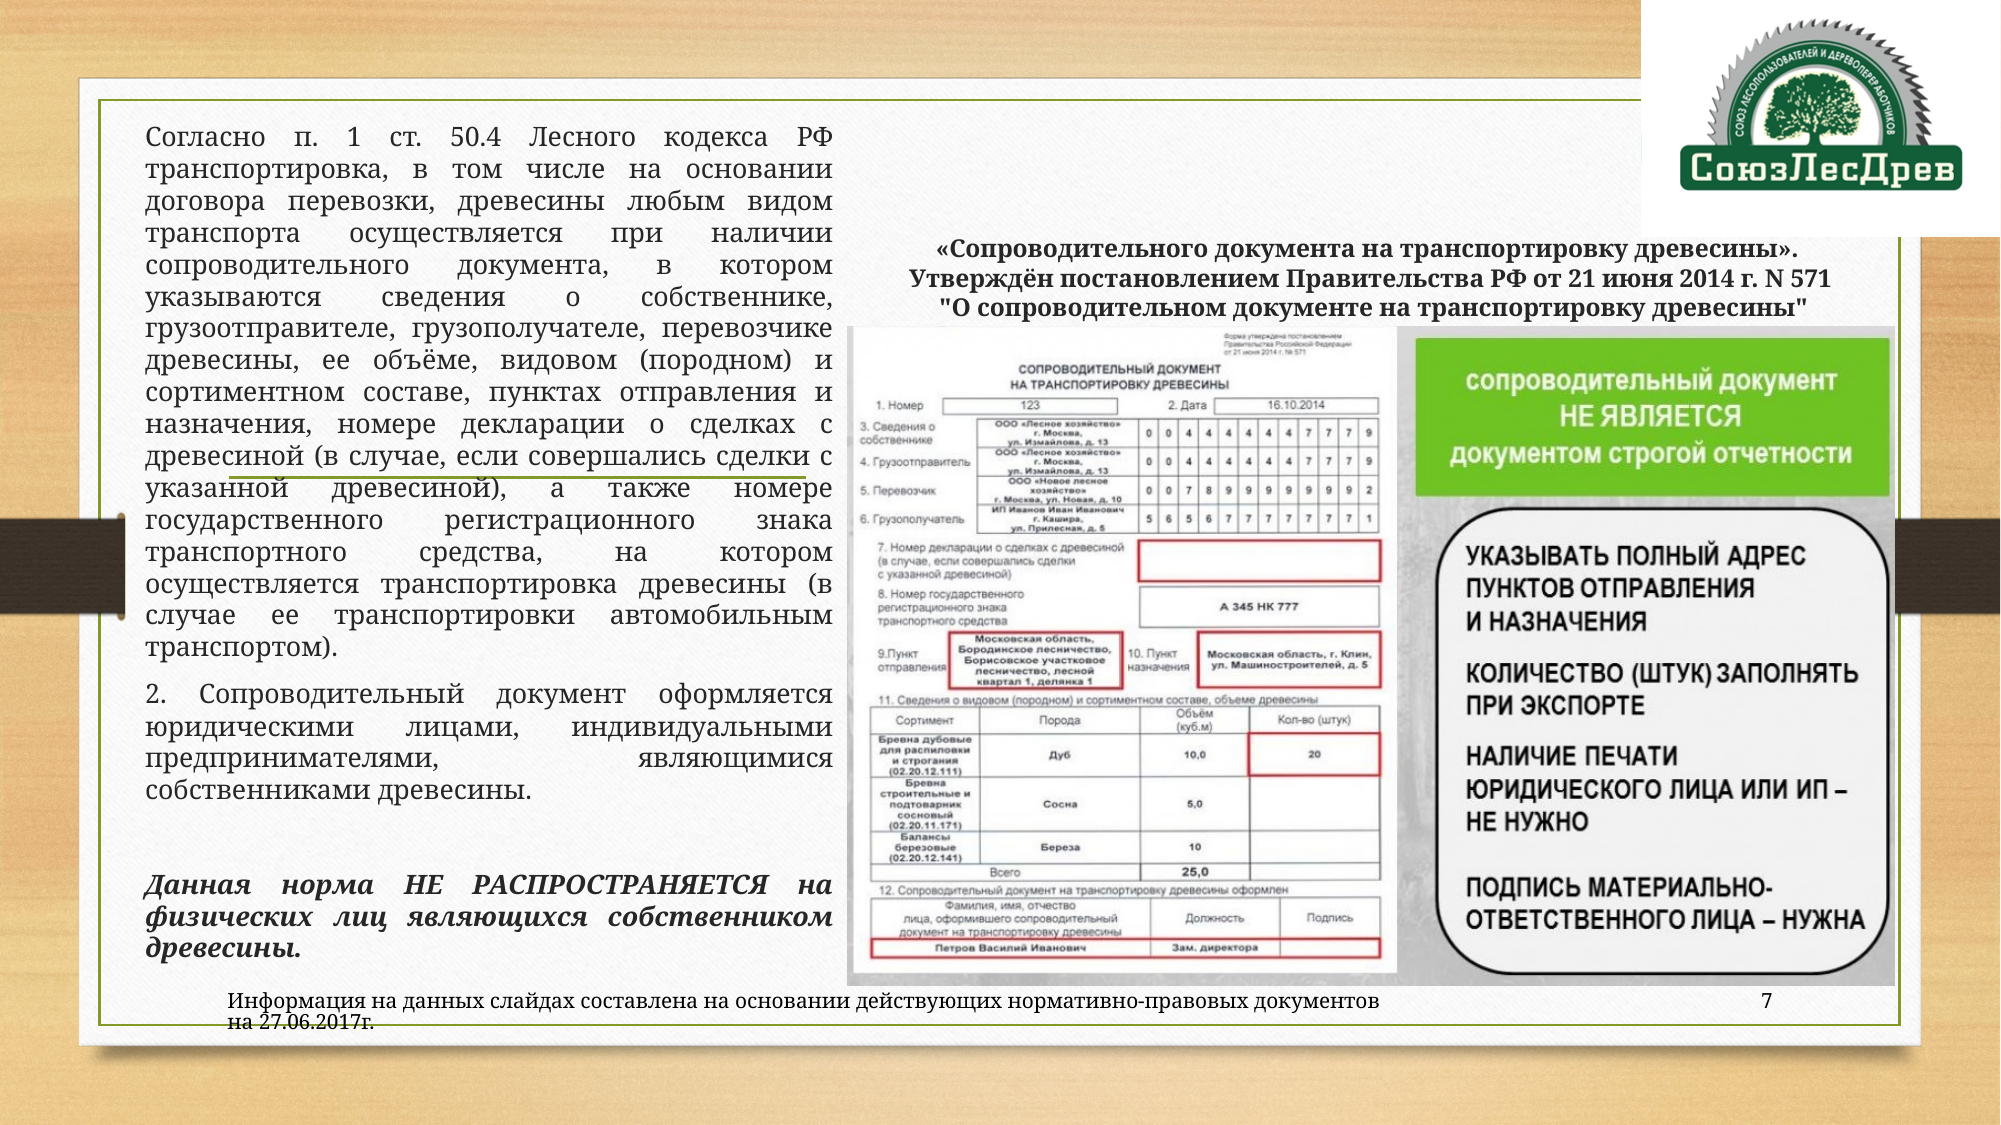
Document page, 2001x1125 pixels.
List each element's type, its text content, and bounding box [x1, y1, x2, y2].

footer Информация на данных слайдах составлена на основании действующих нормативно-правовых документов на 27.06.2017г. [212, 979, 1411, 1025]
slide_number 7 [1698, 987, 1788, 1025]
list Согласно п. 1 ст. 50.4 Лесного кодекса РФ транспортировка, в том числе на основании договора перевозки, древесины любым видом транспорта осуществляется при наличии сопроводительного документа, в котором указываются сведения о собственнике, грузоотправителе, грузополучателе, перевозчике древесины, ее объёме, видовом (породном) и сортиментном составе, пунктах отправления и назначения, номере декларации о сделках с древесиной (в случае, если совершались сделки с указанной древесиной), а также номере государственного регистрационного знака транспортного средства, на котором осуществляется транспортировка древесины (в случае ее транспортировки автомобильным транспортом). 2. Сопроводительный документ оформляется юридическими лицами, индивидуальными предпринимателями, являющимися собственниками древесины. Данная норма НЕ РАСПРОСТРАНЯЕТСЯ на физических лиц являющихся собственником древесины. [130, 112, 848, 986]
picture [0, 0, 2001, 1125]
title «Сопроводительного документа на транспортировку древесины». Утверждён постановлением Правительства РФ от 21 июня 2014 г. N 571 "О сопроводительном документе на транспортировку древесины" [885, 205, 1857, 326]
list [847, 326, 1895, 987]
